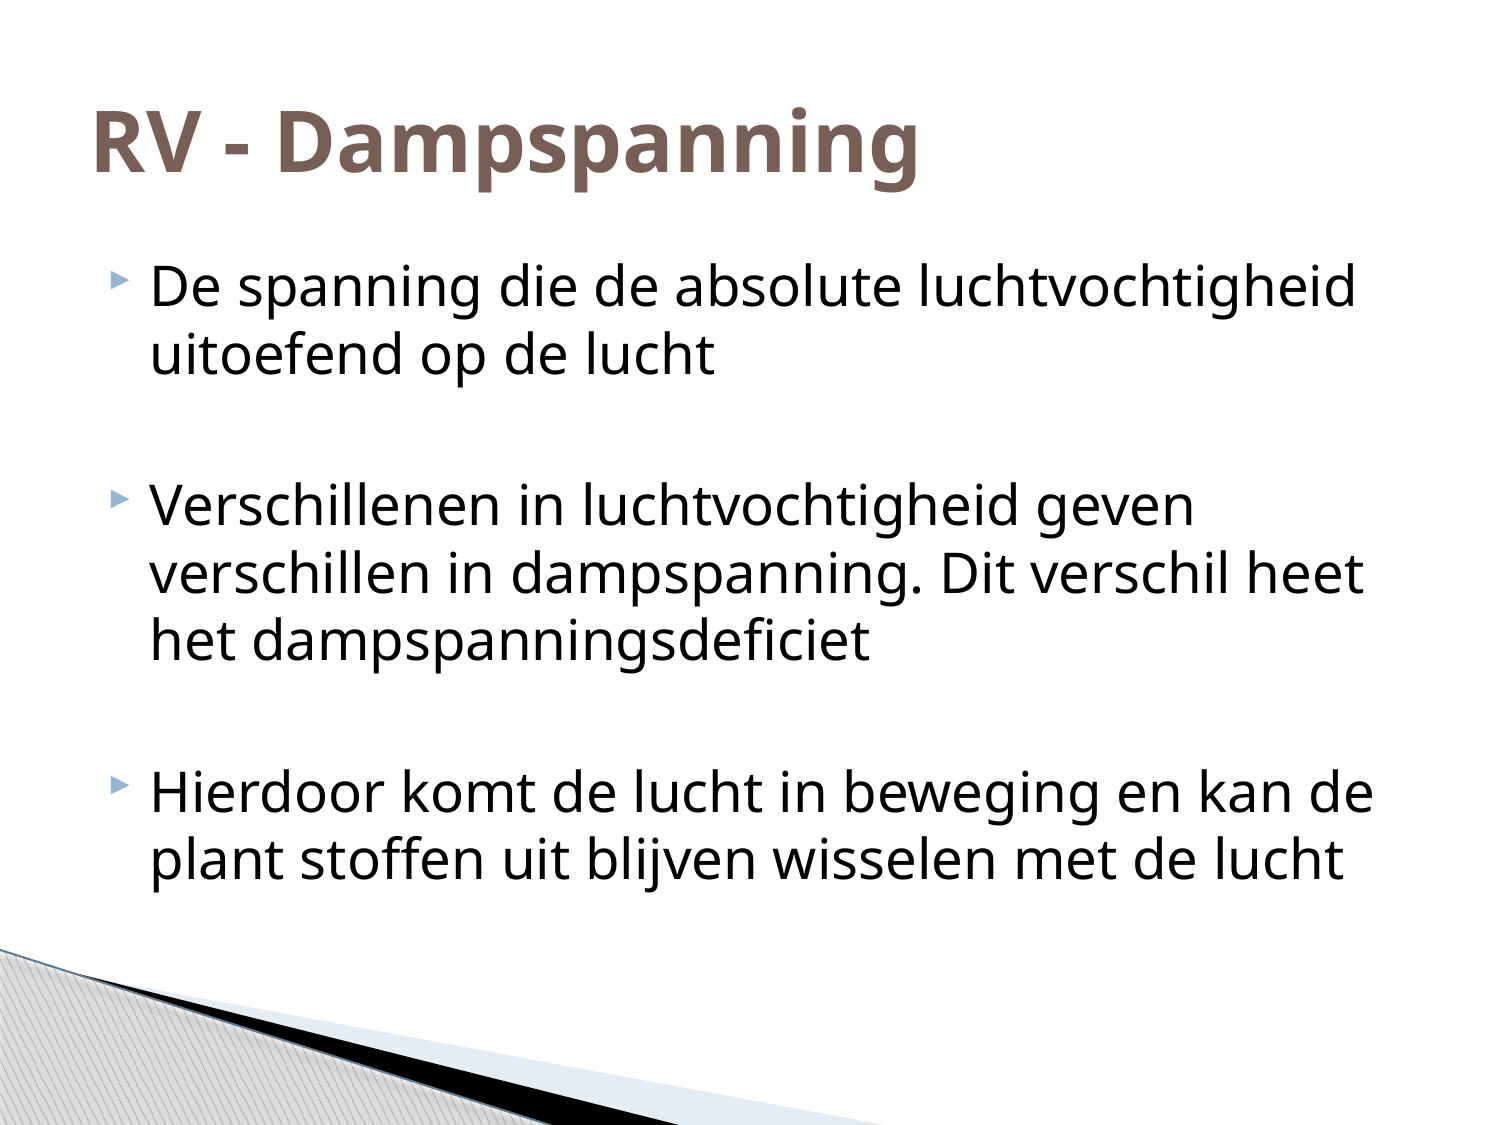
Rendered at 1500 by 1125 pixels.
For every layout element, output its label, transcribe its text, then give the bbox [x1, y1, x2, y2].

list De spanning die de absolute luchtvochtigheid uitoefend op de lucht Verschillenen in luchtvochtigheid geven verschillen in dampspanning. Dit verschil heet het dampspanningsdeficiet Hierdoor komt de lucht in beweging en kan de plant stoffen uit blijven wisselen met de lucht [75, 243, 1425, 986]
title RV - Dampspanning [75, 45, 1425, 233]
